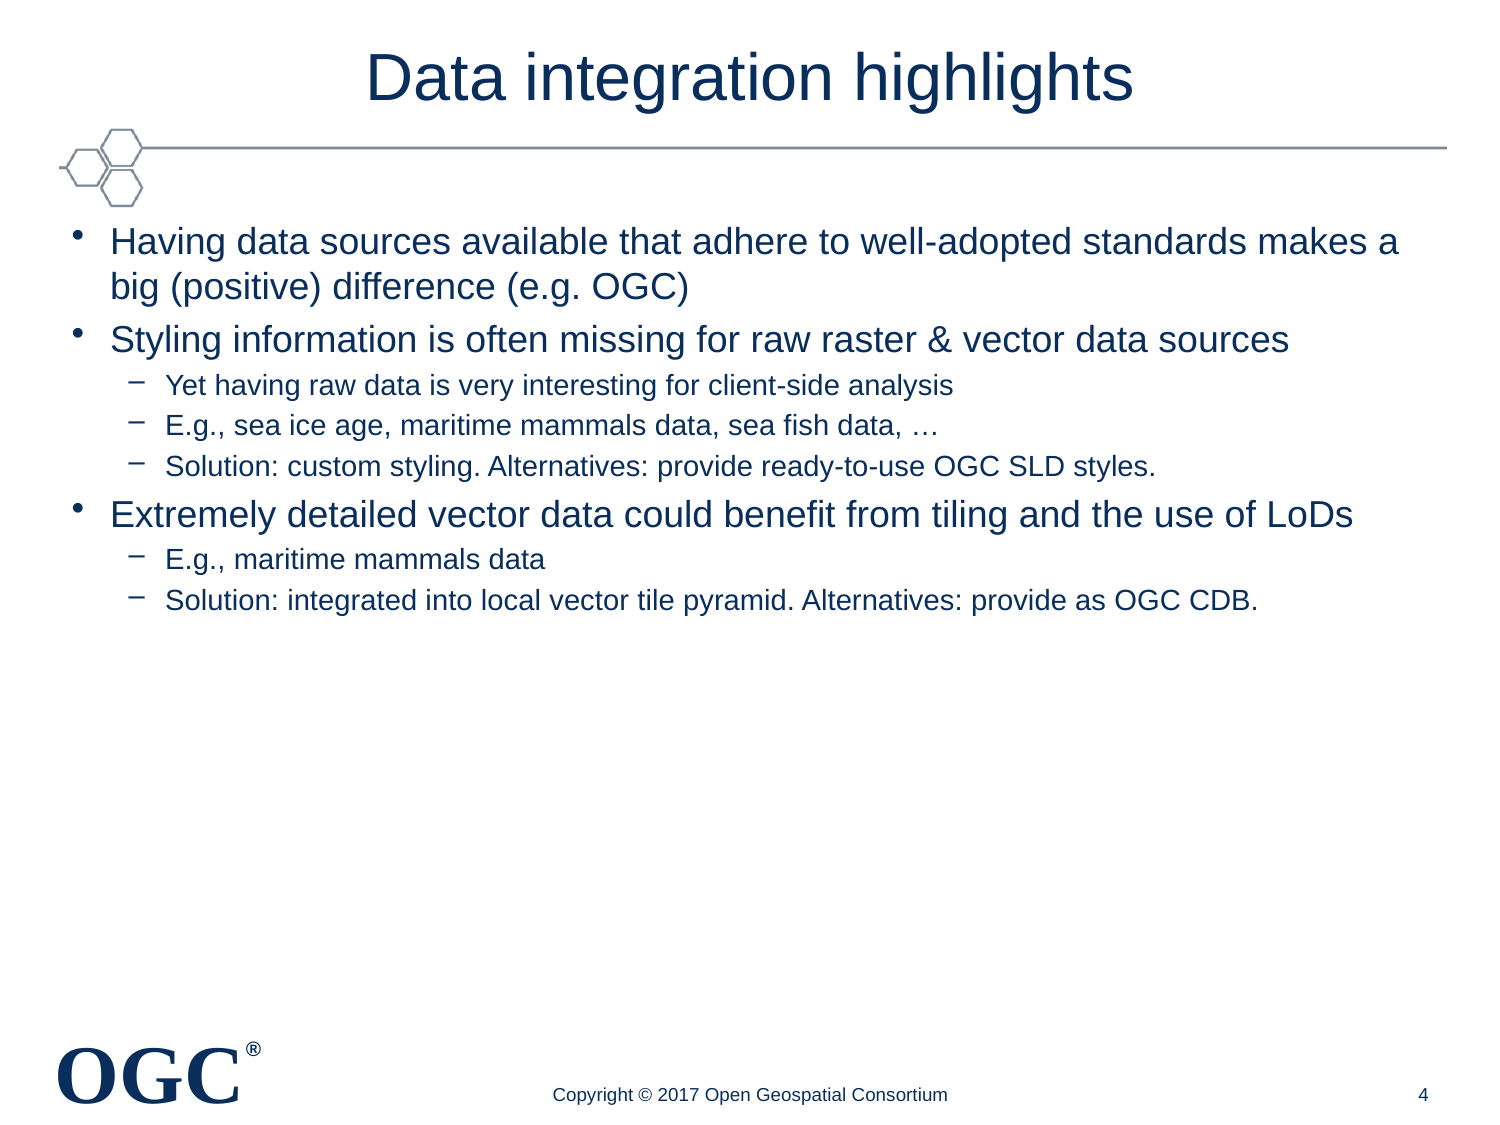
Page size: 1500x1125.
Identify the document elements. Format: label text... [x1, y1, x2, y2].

footer Copyright © 2017 Open Geospatial Consortium [487, 1074, 1013, 1113]
picture [59, 136, 1447, 208]
slide_number 4 [1130, 1074, 1444, 1113]
title Data integration highlights [37, 22, 1463, 136]
list Having data sources available that adhere to well-adopted standards makes a big (positive) difference (e.g. OGC) Styling information is often missing for raw raster & vector data sources Yet having raw data is very interesting for client-side analysis E.g., sea ice age, maritime mammals data, sea fish data, … Solution: custom styling. Alternatives: provide ready-to-use OGC SLD styles. Extremely detailed vector data could benefit from tiling and the use of LoDs E.g., maritime mammals data Solution: integrated into local vector tile pyramid. Alternatives: provide as OGC CDB. [56, 209, 1445, 1013]
